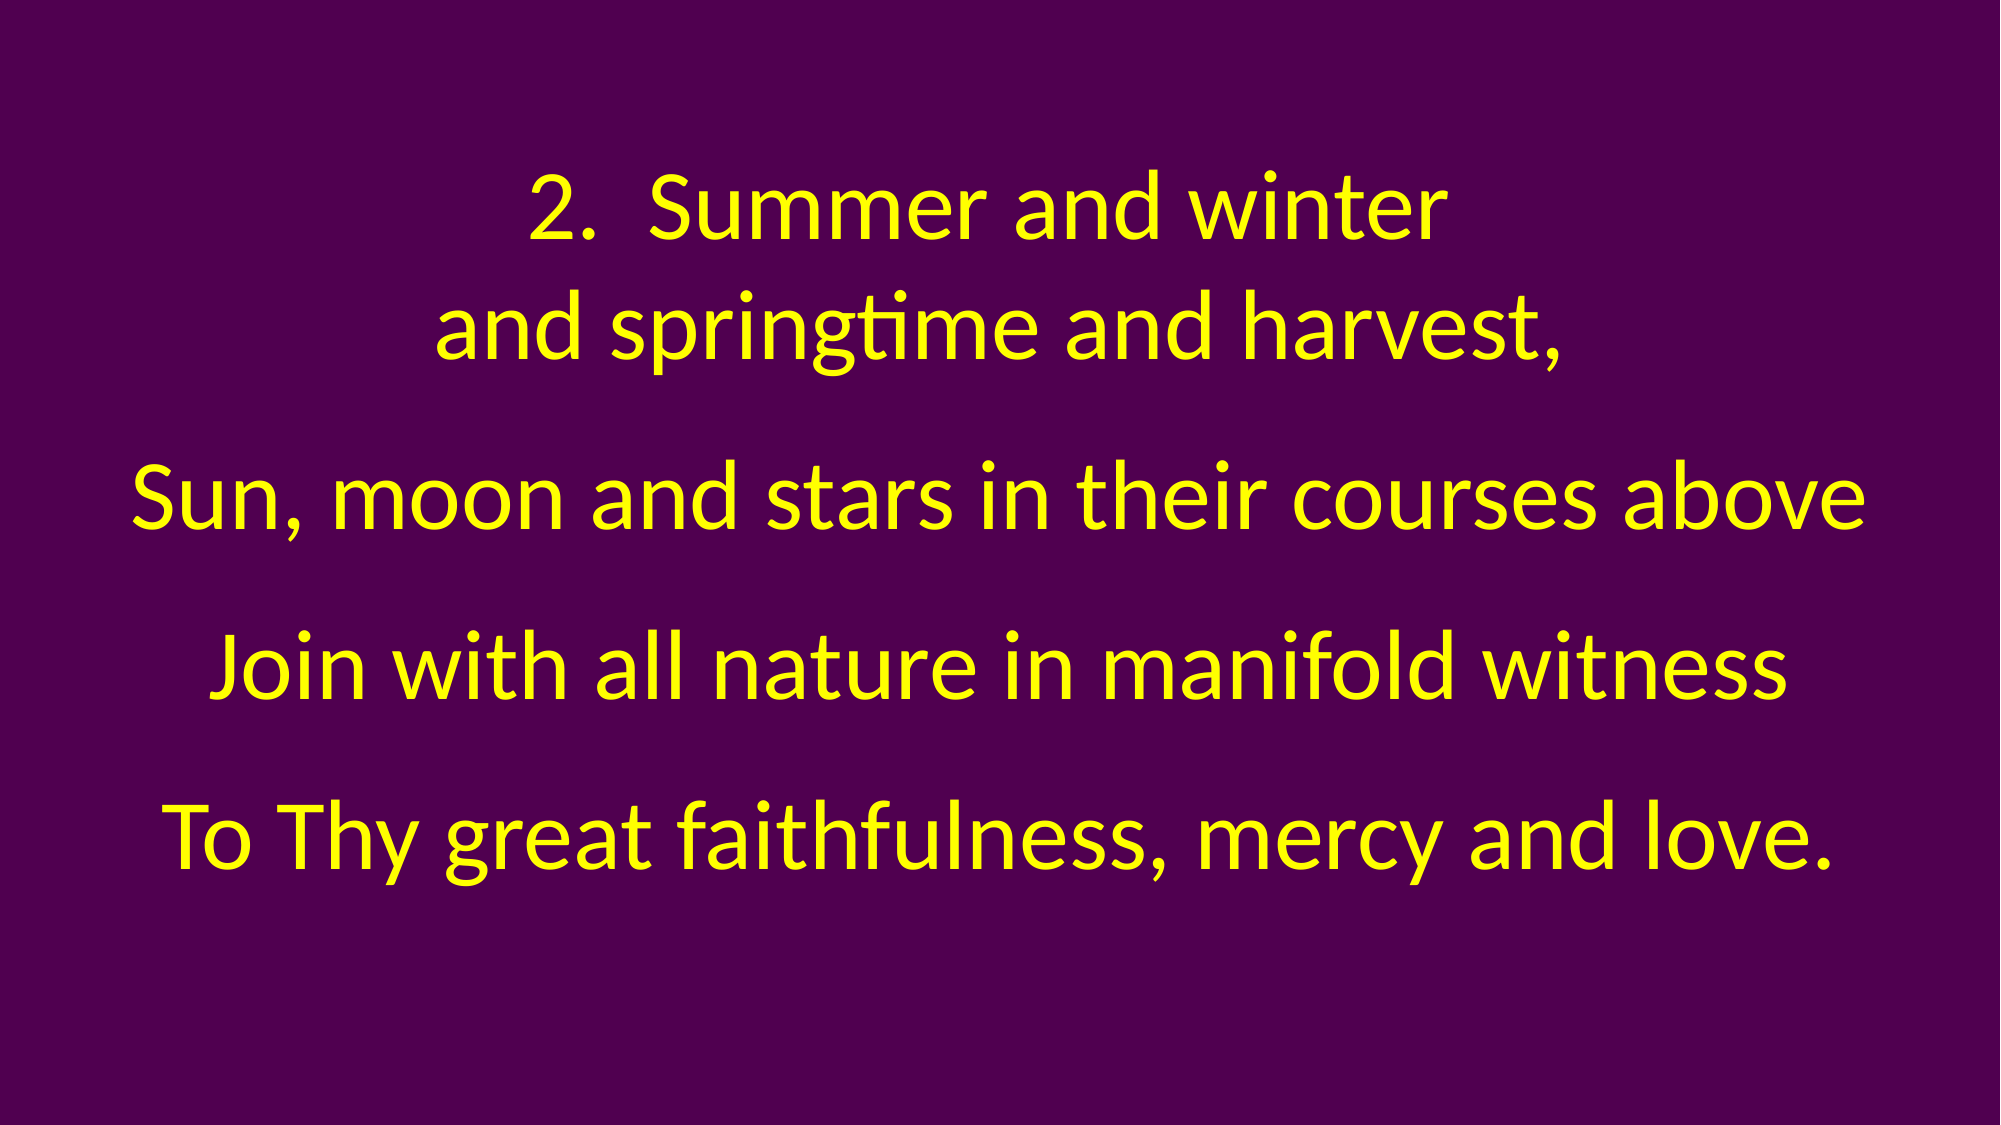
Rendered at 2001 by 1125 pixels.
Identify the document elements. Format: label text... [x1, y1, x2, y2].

text_box 2. Summer and winter and springtime and harvest, Sun, moon and stars in their courses above Join with all nature in manifold witness To Thy great faithfulness, mercy and love. [0, 131, 2000, 897]
